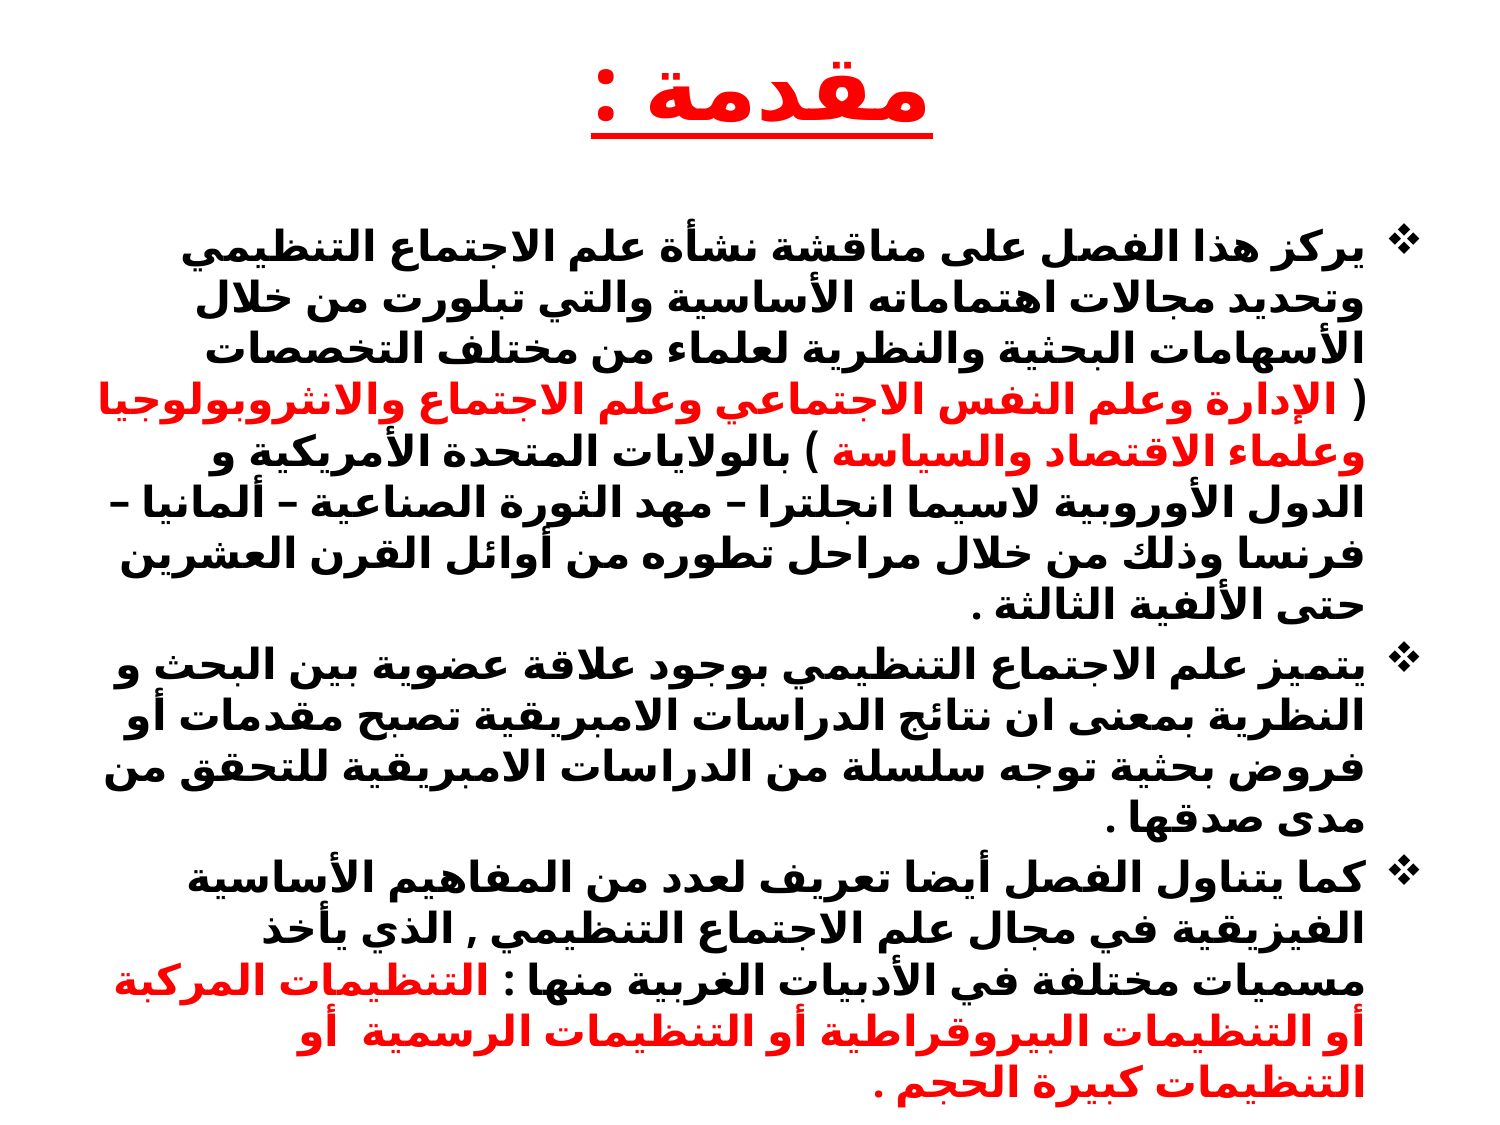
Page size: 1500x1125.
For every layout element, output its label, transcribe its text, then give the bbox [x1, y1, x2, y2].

title مقدمة : [75, 45, 1425, 210]
list يركز هذا الفصل على مناقشة نشأة علم الاجتماع التنظيمي وتحديد مجالات اهتماماته الأساسية والتي تبلورت من خلال الأسهامات البحثية والنظرية لعلماء من مختلف التخصصات ( الإدارة وعلم النفس الاجتماعي وعلم الاجتماع والانثروبولوجيا وعلماء الاقتصاد والسياسة ) بالولايات المتحدة الأمريكية و الدول الأوروبية لاسيما انجلترا – مهد الثورة الصناعية – ألمانيا – فرنسا وذلك من خلال مراحل تطوره من أوائل القرن العشرين حتى الألفية الثالثة . يتميز علم الاجتماع التنظيمي بوجود علاقة عضوية بين البحث و النظرية بمعنى ان نتائج الدراسات الامبريقية تصبح مقدمات أو فروض بحثية توجه سلسلة من الدراسات الامبريقية للتحقق من مدى صدقها . كما يتناول الفصل أيضا تعريف لعدد من المفاهيم الأساسية الفيزيقية في مجال علم الاجتماع التنظيمي , الذي يأخذ مسميات مختلفة في الأدبيات الغربية منها : التنظيمات المركبة أو التنظيمات البيروقراطية أو التنظيمات الرسمية أو التنظيمات كبيرة الحجم . [75, 210, 1425, 1125]
